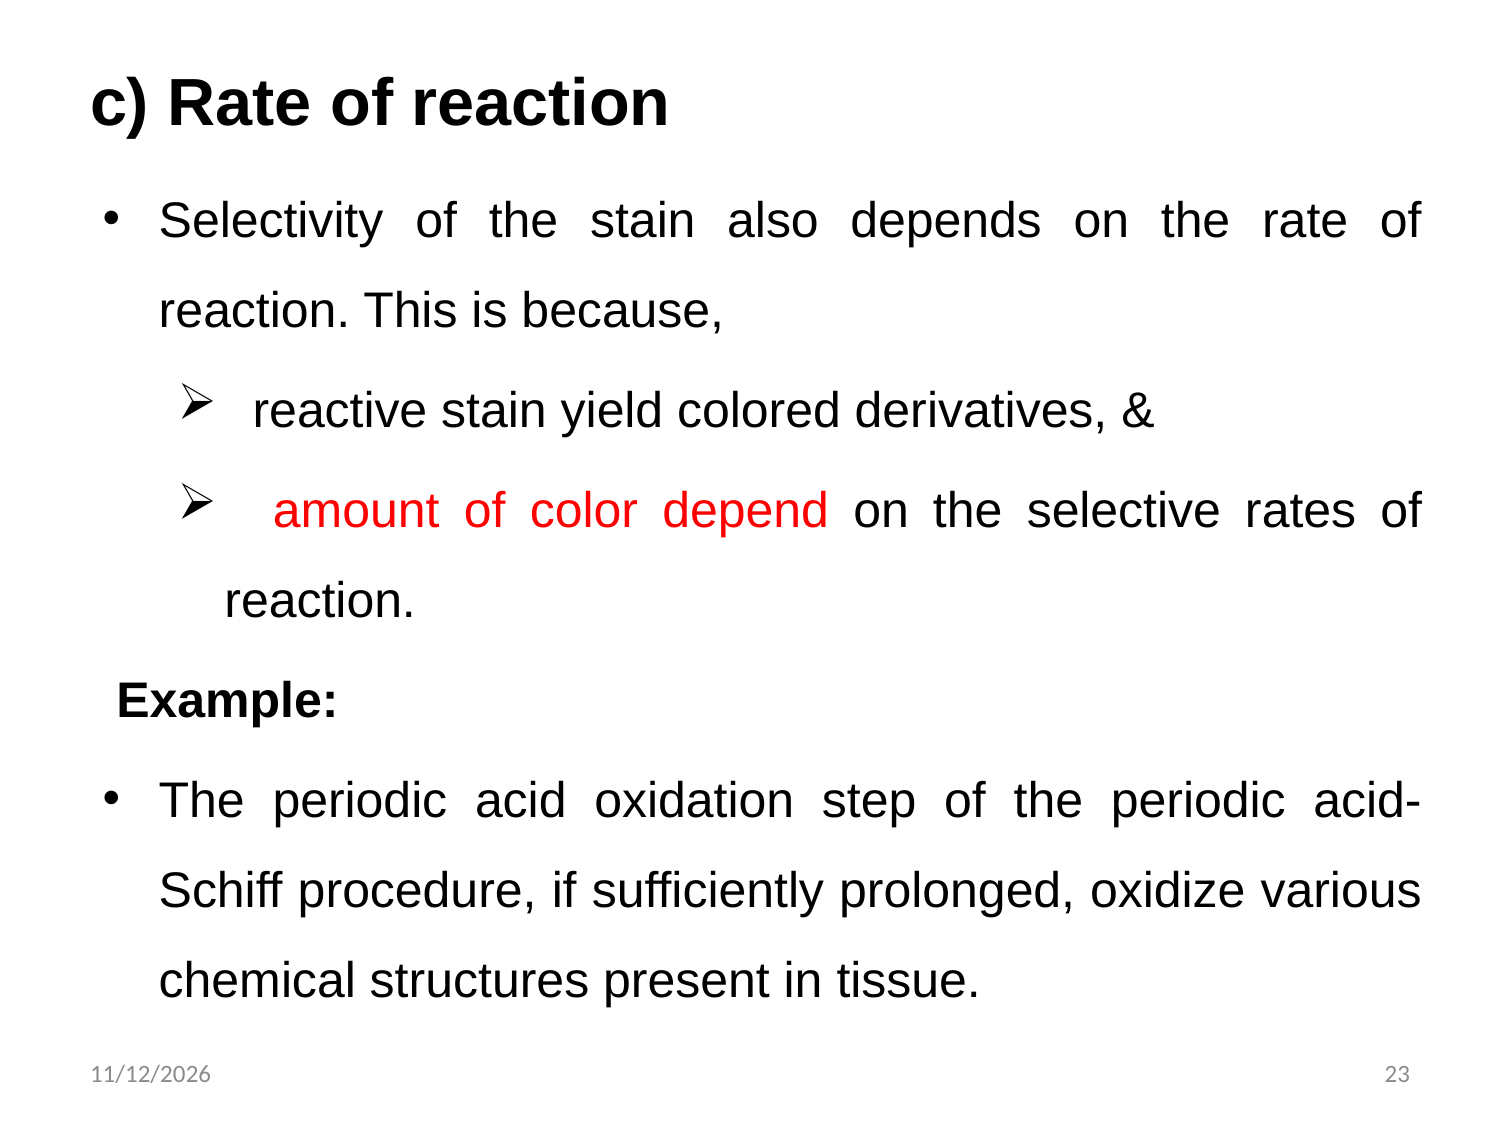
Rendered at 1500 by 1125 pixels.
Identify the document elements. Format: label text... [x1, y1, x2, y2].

title c) Rate of reaction [75, 45, 1425, 233]
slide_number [75, 1042, 425, 1103]
list Selectivity of the stain also depends on the rate of reaction. This is because, reactive stain yield colored derivatives, & amount of color depend on the selective rates of reaction. Example: The periodic acid oxidation step of the periodic acid-Schiff procedure, if sufficiently prolonged, oxidize various chemical structures present in tissue. [87, 149, 1438, 1038]
slide_number 23 [1074, 1042, 1425, 1103]
